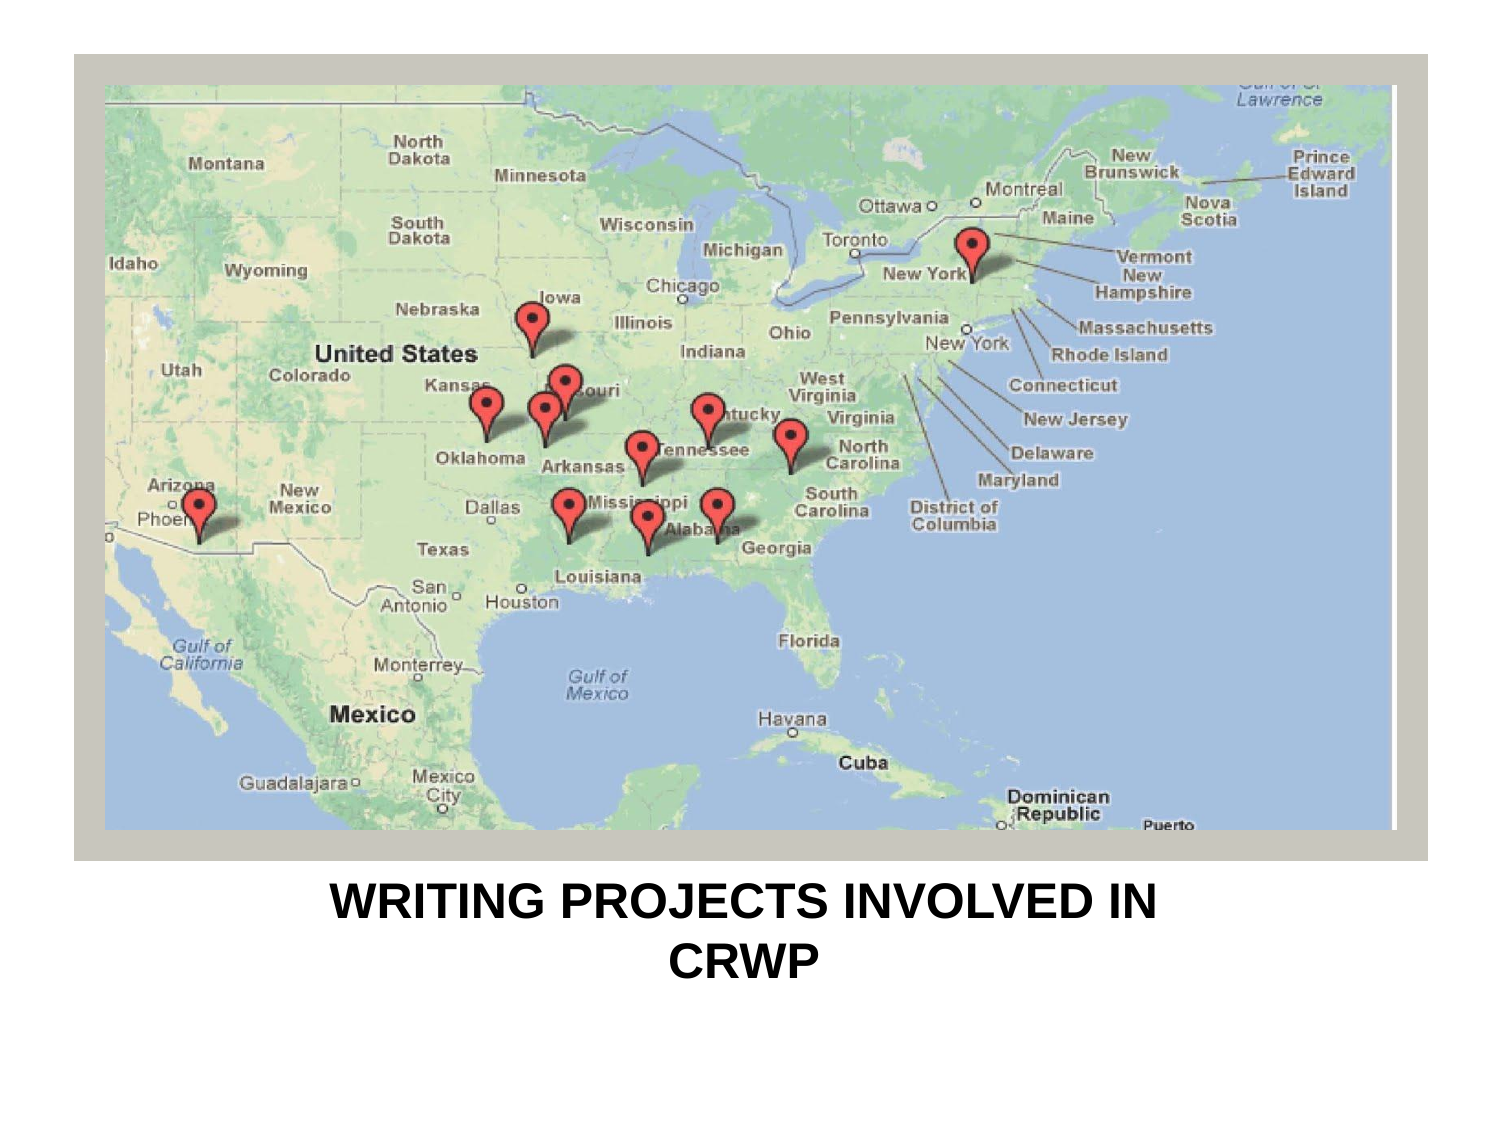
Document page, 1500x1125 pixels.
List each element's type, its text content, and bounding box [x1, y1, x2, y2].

title Writing Projects Involved in CRWP [294, 882, 1194, 975]
picture [105, 84, 1398, 830]
